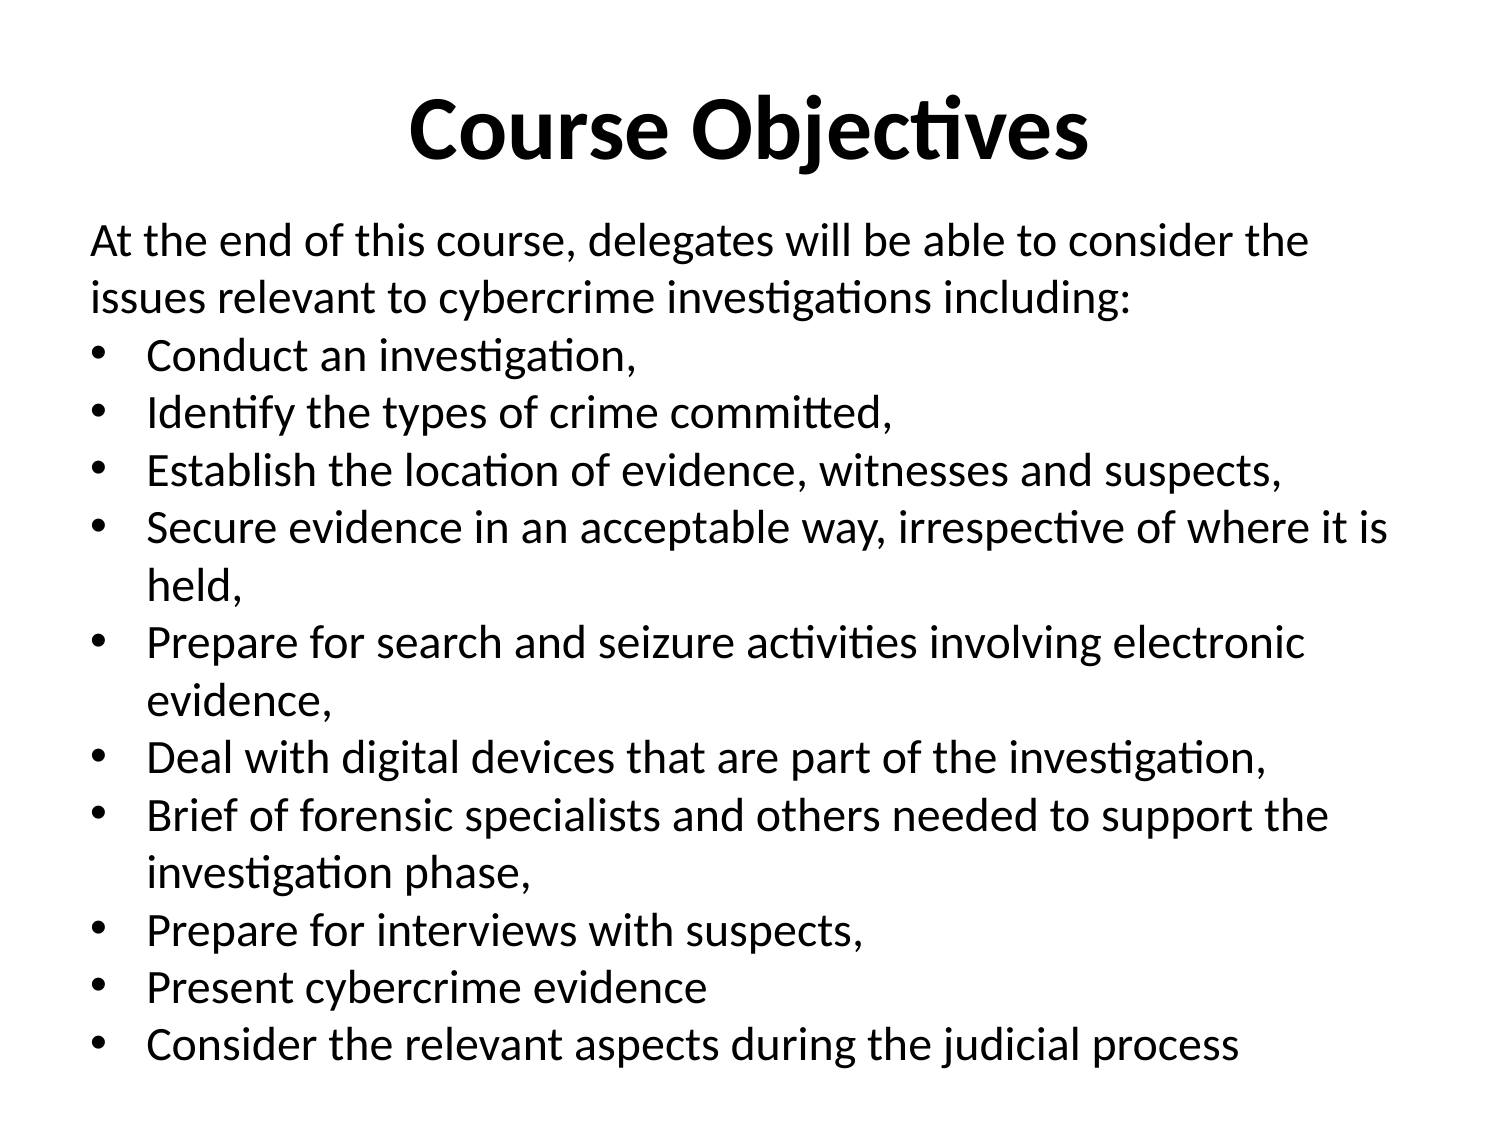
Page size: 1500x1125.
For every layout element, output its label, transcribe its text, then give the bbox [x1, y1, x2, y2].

list At the end of this course, delegates will be able to consider the issues relevant to cybercrime investigations including: Conduct an investigation, Identify the types of crime committed, Establish the location of evidence, witnesses and suspects, Secure evidence in an acceptable way, irrespective of where it is held, Prepare for search and seizure activities involving electronic evidence, Deal with digital devices that are part of the investigation, Brief of forensic specialists and others needed to support the investigation phase, Prepare for interviews with suspects, Present cybercrime evidence Consider the relevant aspects during the judicial process [75, 201, 1425, 1081]
title Course Objectives [75, 45, 1425, 201]
